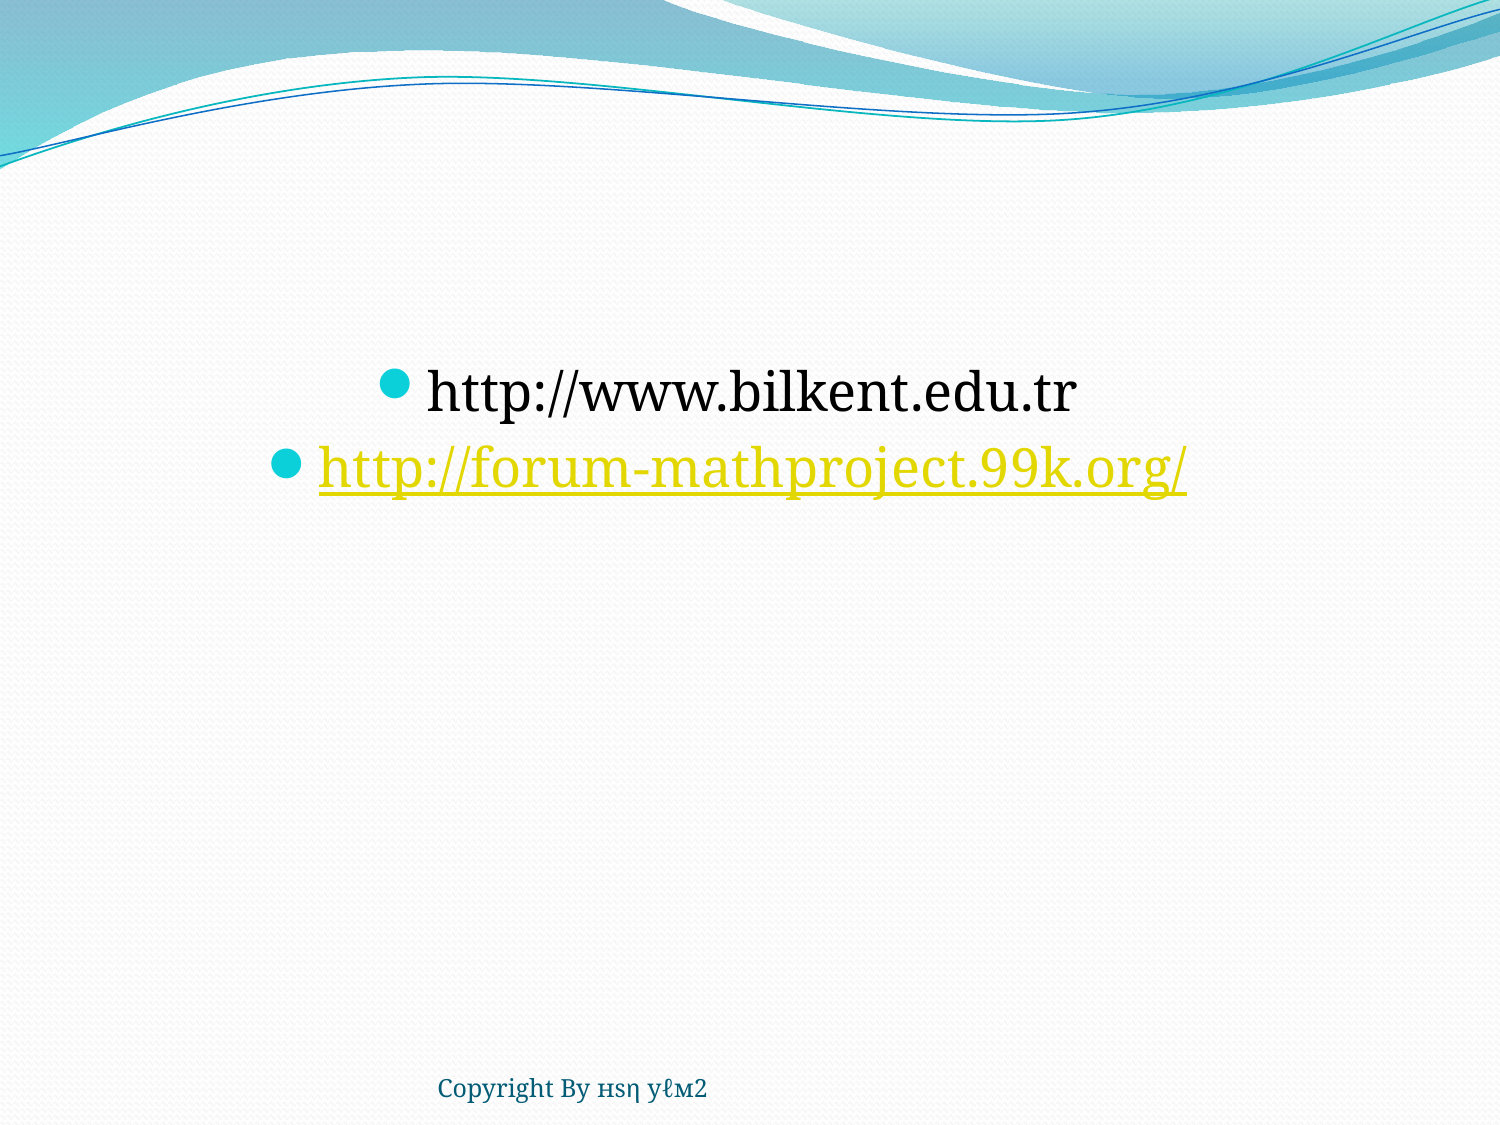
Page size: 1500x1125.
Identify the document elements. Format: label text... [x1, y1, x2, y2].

footer Copyright By нѕη уℓм2 [437, 1042, 988, 1103]
list http://www.bilkent.edu.tr http://forum-mathproject.99k.org/ [171, 274, 1283, 851]
